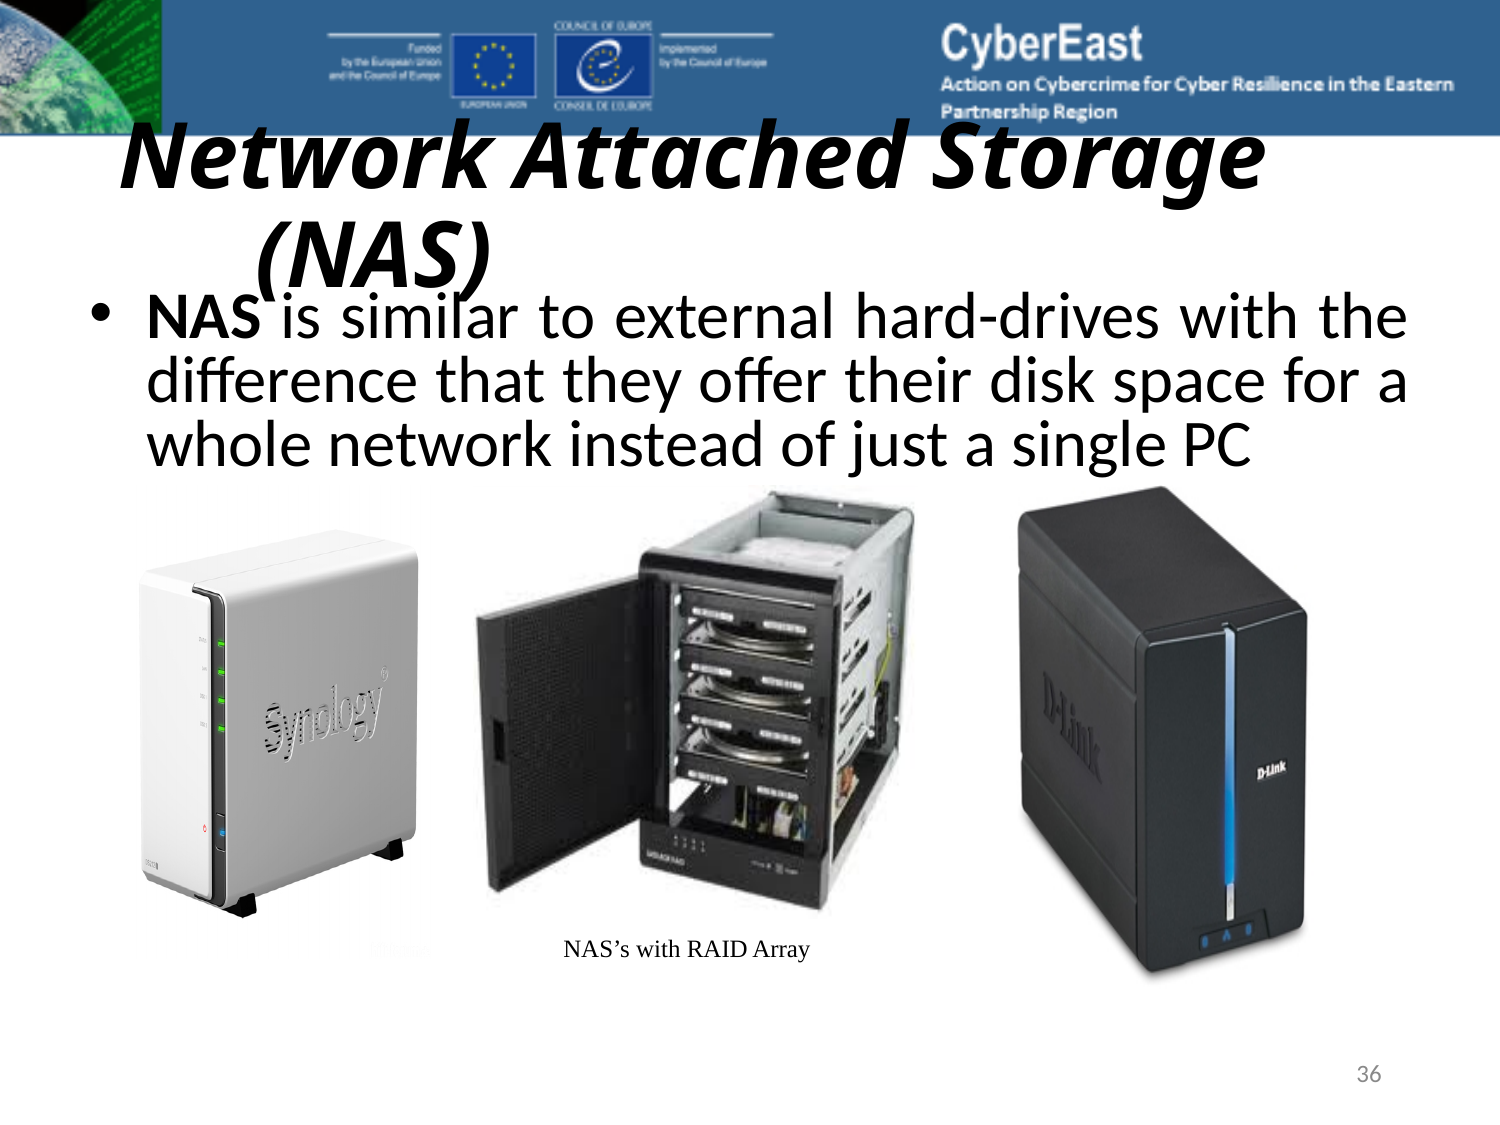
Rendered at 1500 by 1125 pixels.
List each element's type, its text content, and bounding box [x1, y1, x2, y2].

slide_number 36 [1059, 1042, 1397, 1103]
text_box NAS is similar to external hard-drives with the difference that they offer their disk space for a whole network instead of just a single PC [74, 280, 1425, 563]
picture [0, 0, 1500, 1125]
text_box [126, 485, 1327, 1015]
title Network Attached Storage (NAS) [103, 99, 1397, 280]
